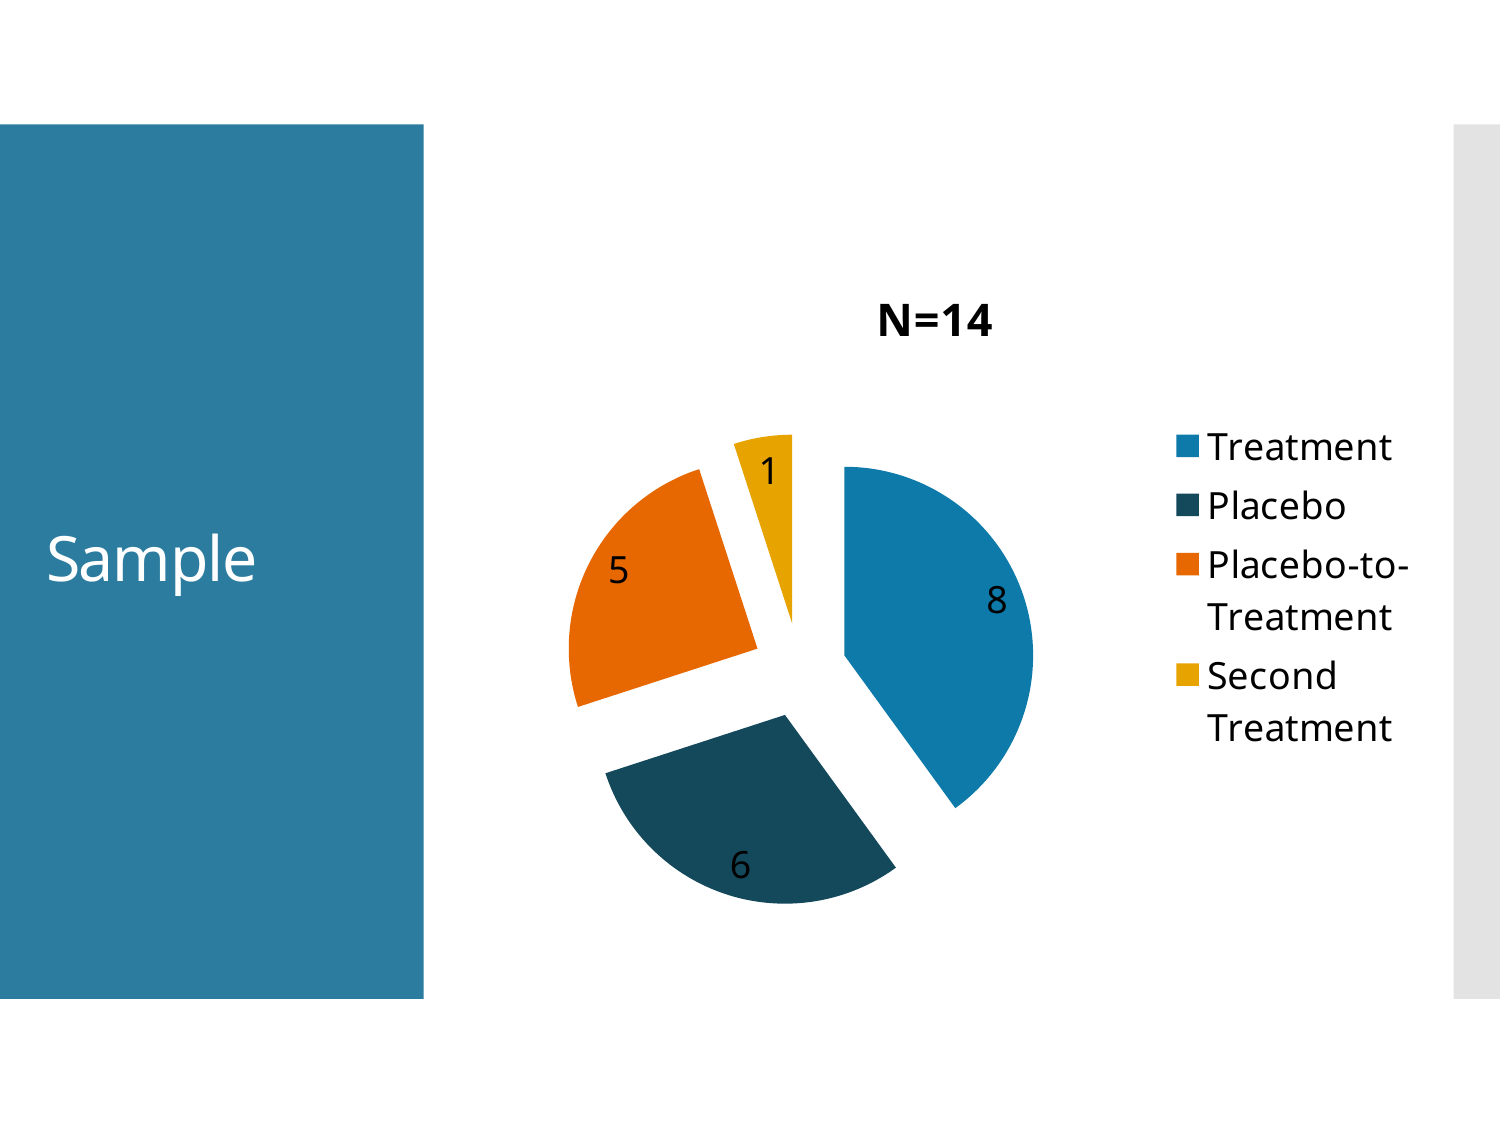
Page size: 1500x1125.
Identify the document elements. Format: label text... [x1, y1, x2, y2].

title Sample [31, 184, 394, 940]
chart [434, 252, 1436, 920]
